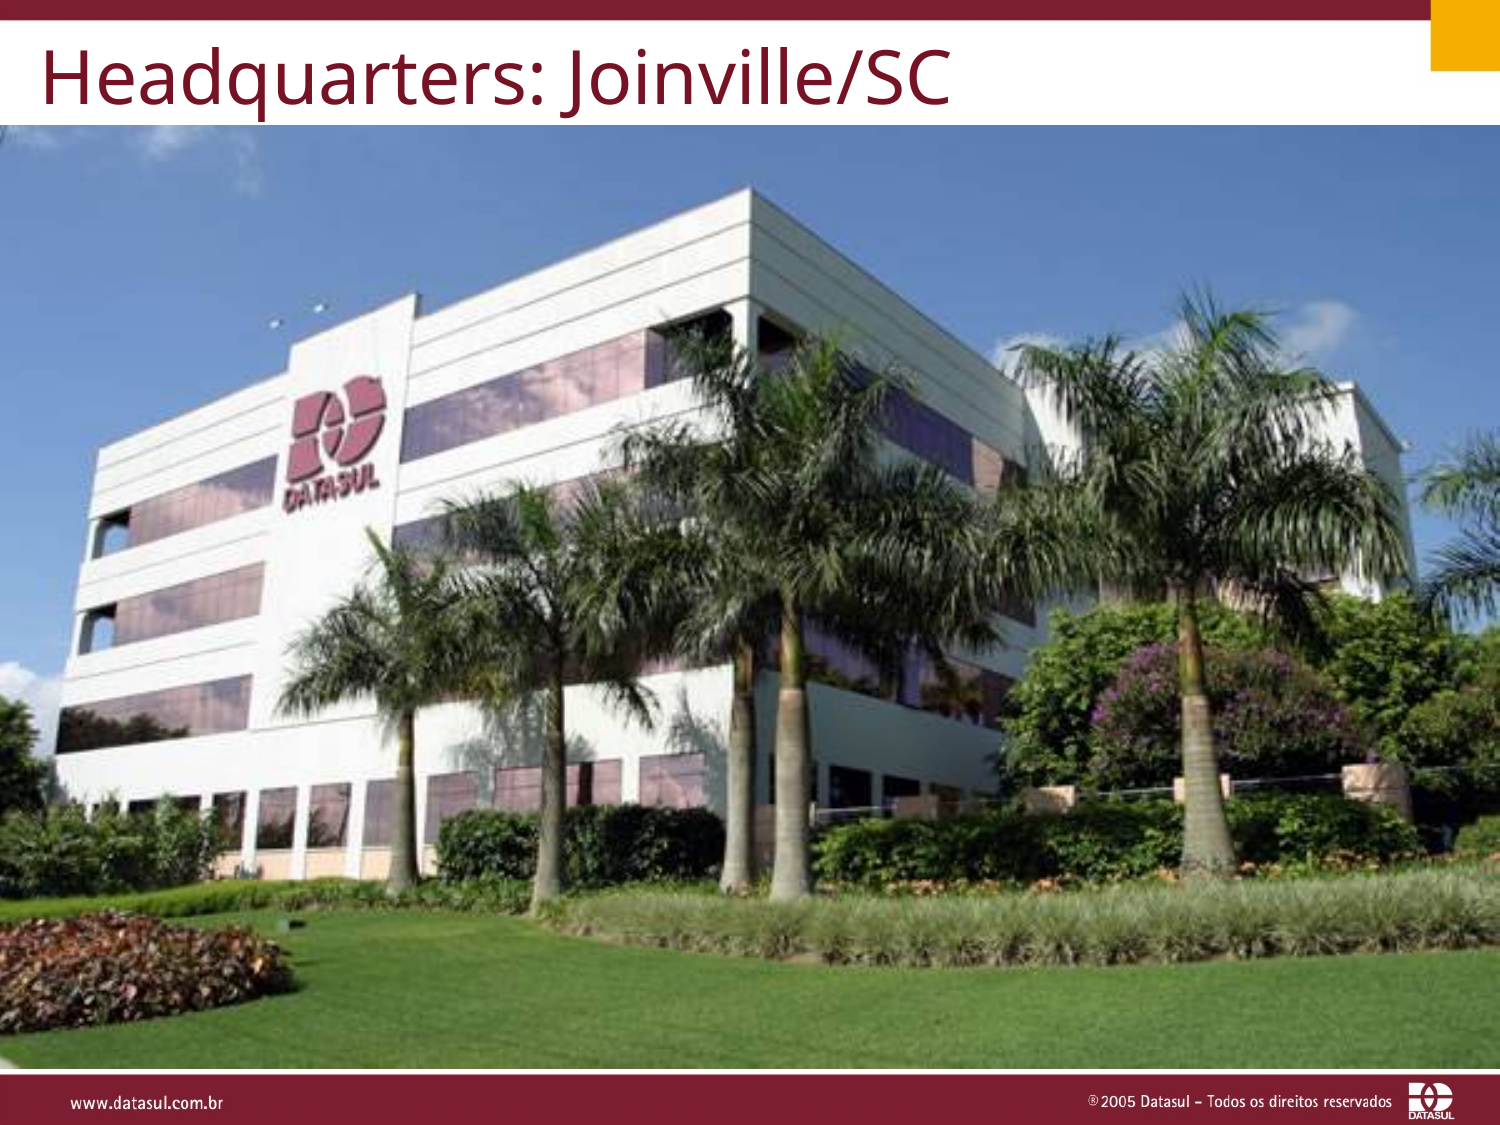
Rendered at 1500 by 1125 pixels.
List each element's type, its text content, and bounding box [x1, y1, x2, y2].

picture [0, 0, 1500, 125]
picture [0, 1069, 1500, 1125]
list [0, 125, 1500, 1069]
title Headquarters: Joinville/SC [24, 24, 1301, 123]
